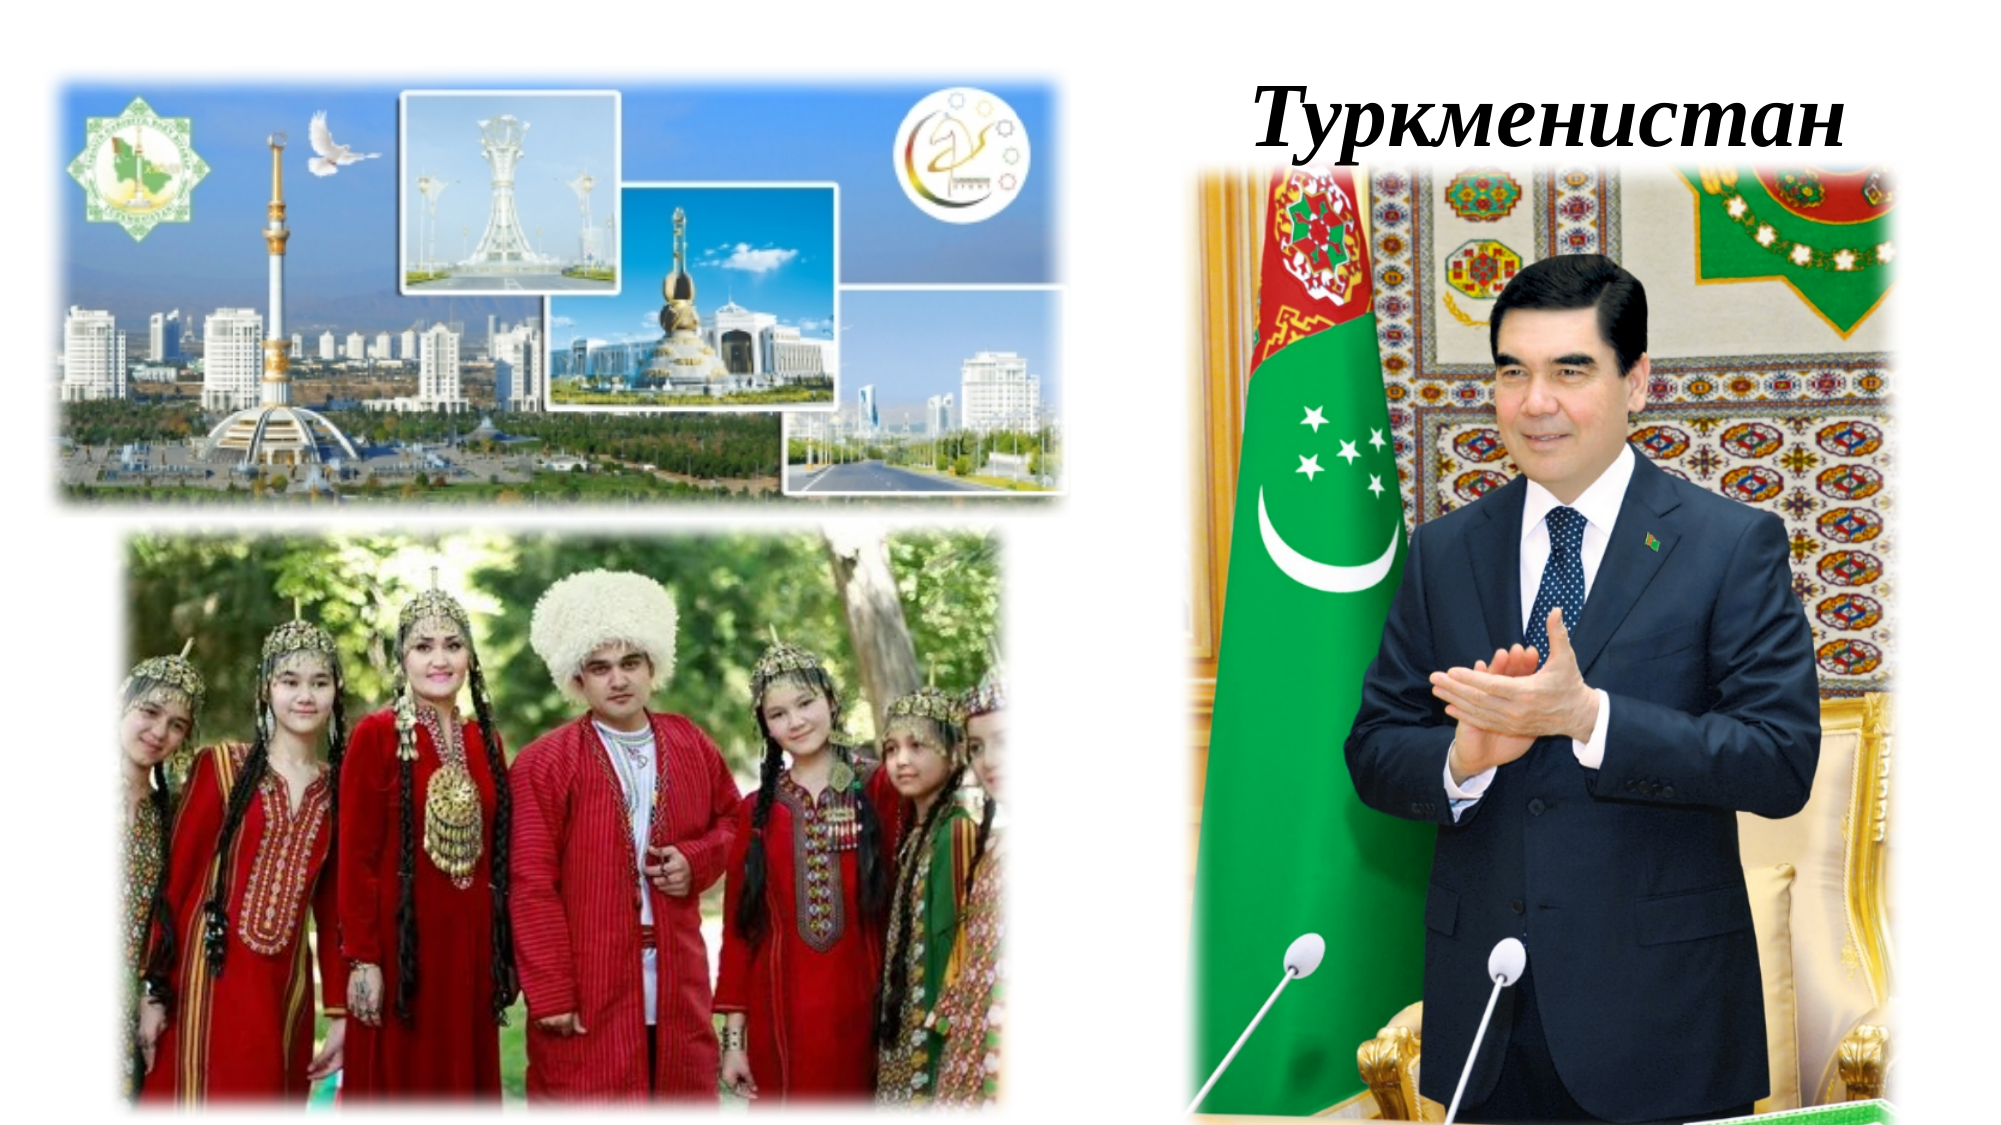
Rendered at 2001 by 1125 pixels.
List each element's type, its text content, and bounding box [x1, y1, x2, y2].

title Туркменистан [138, 8, 1864, 226]
picture [43, 66, 1070, 1121]
picture [1179, 159, 1904, 1125]
